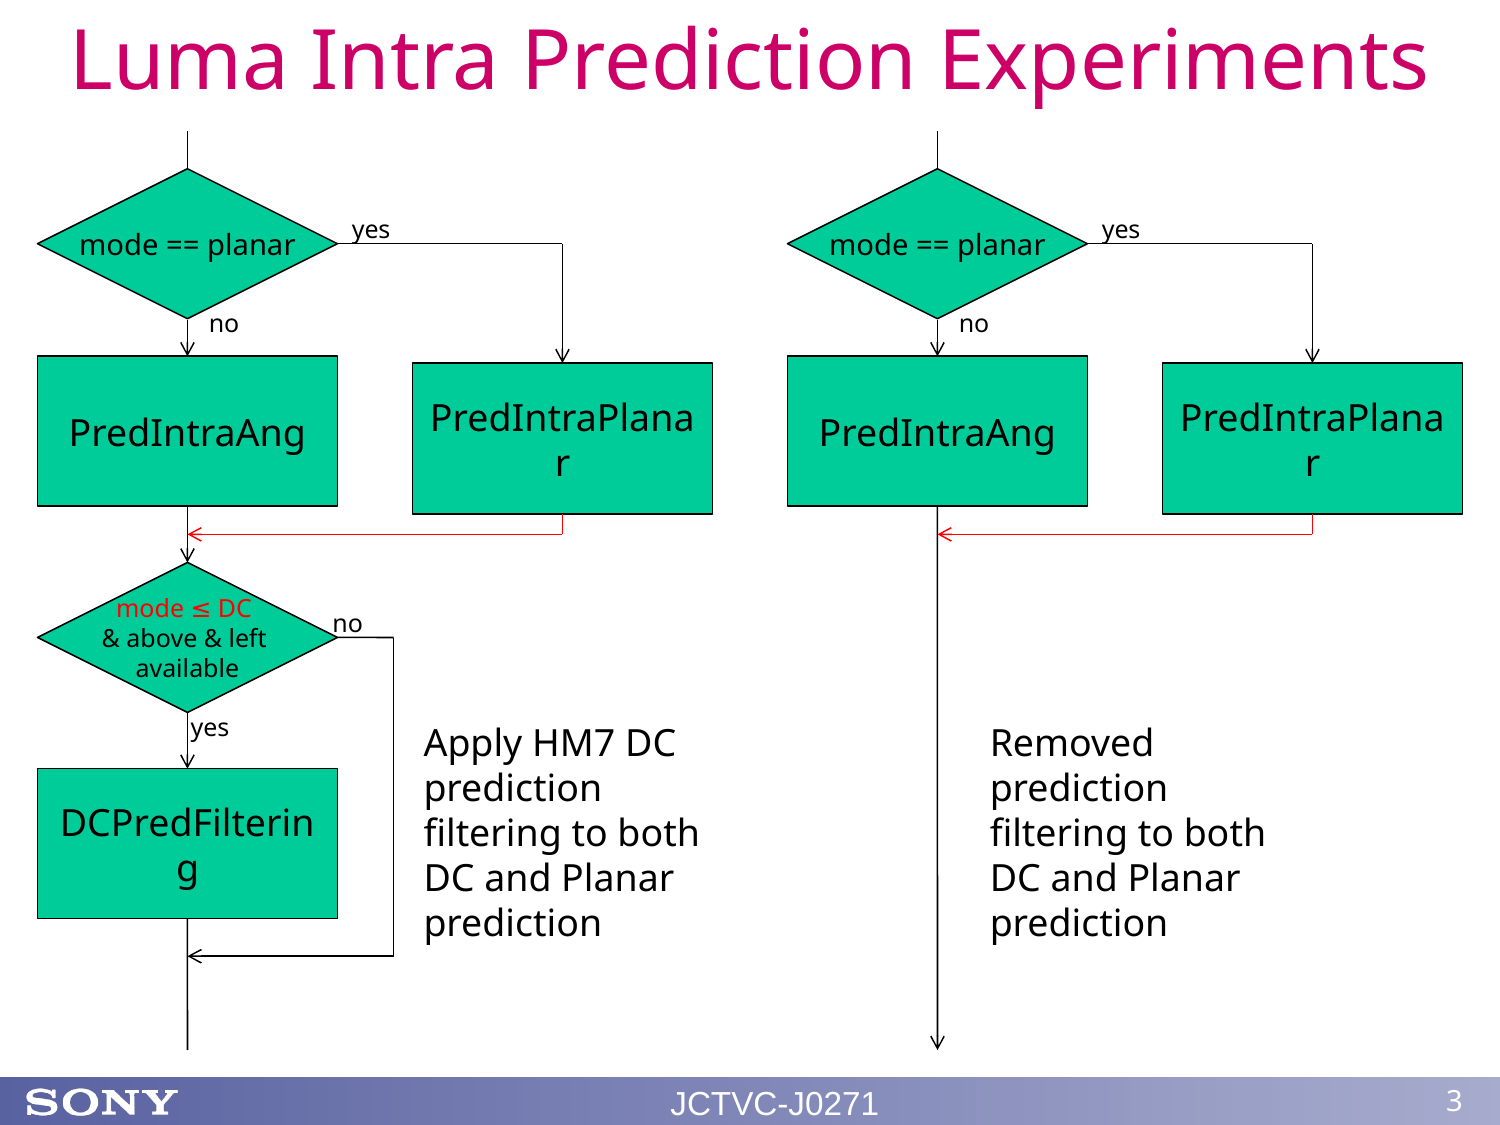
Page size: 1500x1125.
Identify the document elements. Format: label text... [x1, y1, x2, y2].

text_box Apply HM7 DC prediction filtering to both DC and Planar prediction [408, 711, 747, 952]
text_box no [943, 299, 1005, 345]
text_box PredIntraAng [37, 356, 338, 507]
text_box DCPredFiltering [37, 768, 338, 919]
text_box PredIntraAng [787, 356, 1088, 507]
title Luma Intra Prediction Experiments [0, 0, 1500, 115]
text_box yes [337, 206, 406, 243]
text_box PredIntraPlanar [412, 363, 713, 515]
picture [26, 1088, 178, 1116]
text_box mode == planar [787, 170, 1087, 319]
footer JCTVC-J0271 [537, 1074, 1013, 1125]
text_box no [193, 299, 255, 345]
text_box yes [1087, 206, 1156, 243]
text_box mode ≤ DC & above & left available [37, 564, 323, 707]
text_box mode == planar [37, 170, 337, 319]
text_box no [317, 600, 378, 645]
text_box PredIntraPlanar [1162, 363, 1463, 515]
text_box Removed prediction filtering to both DC and Planar prediction [975, 711, 1313, 952]
text_box yes [175, 704, 245, 750]
slide_number 3 [1165, 1074, 1479, 1125]
